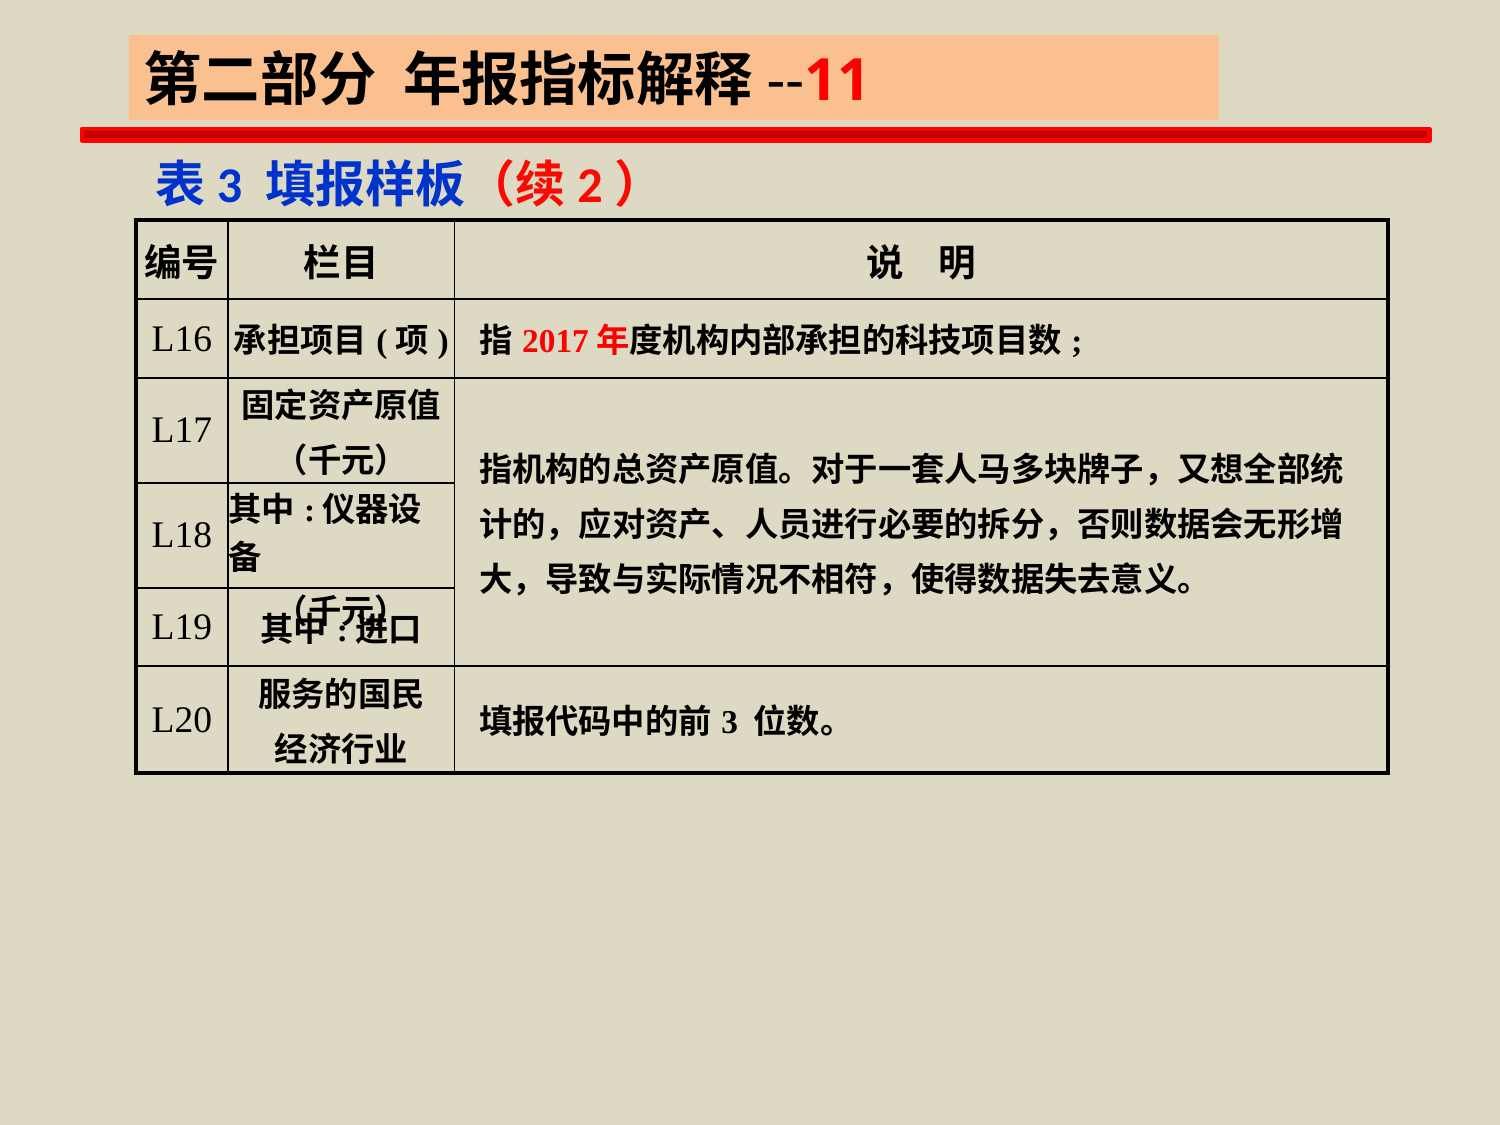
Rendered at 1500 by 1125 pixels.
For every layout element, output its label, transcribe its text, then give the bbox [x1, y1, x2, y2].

table_cell L16 [138, 300, 227, 377]
table_cell 其中:仪器设备 （千元） [229, 484, 454, 587]
text_box 表3 填报样板（续2） [128, 152, 755, 213]
table_cell 指2017年度机构内部承担的科技项目数; [455, 300, 1386, 377]
table_cell L18 [138, 484, 227, 587]
table_cell 固定资产原值 （千元） [229, 379, 454, 482]
table_cell L20 [138, 667, 227, 771]
table_cell L17 [138, 379, 227, 482]
table_cell 其中:进口 [229, 589, 454, 665]
table_cell 服务的国民 经济行业 [229, 667, 454, 771]
text_box [80, 127, 1432, 143]
table_cell 指机构的总资产原值。对于一套人马多块牌子，又想全部统 计的，应对资产、人员进行必要的拆分，否则数据会无形增 大，导致与实际情况不相符，使得数据失去意义。 [455, 379, 1386, 665]
table_header 编号 [138, 222, 227, 298]
text_box 第二部分 年报指标解释--11 [128, 35, 1219, 120]
table_cell 承担项目(项) [229, 300, 454, 377]
table_cell L19 [138, 589, 227, 665]
table_header 栏目 [229, 222, 454, 298]
table_cell 填报代码中的前3 位数。 [455, 667, 1386, 771]
text_box [117, 152, 1348, 348]
table_header 说 明 [455, 222, 1386, 298]
